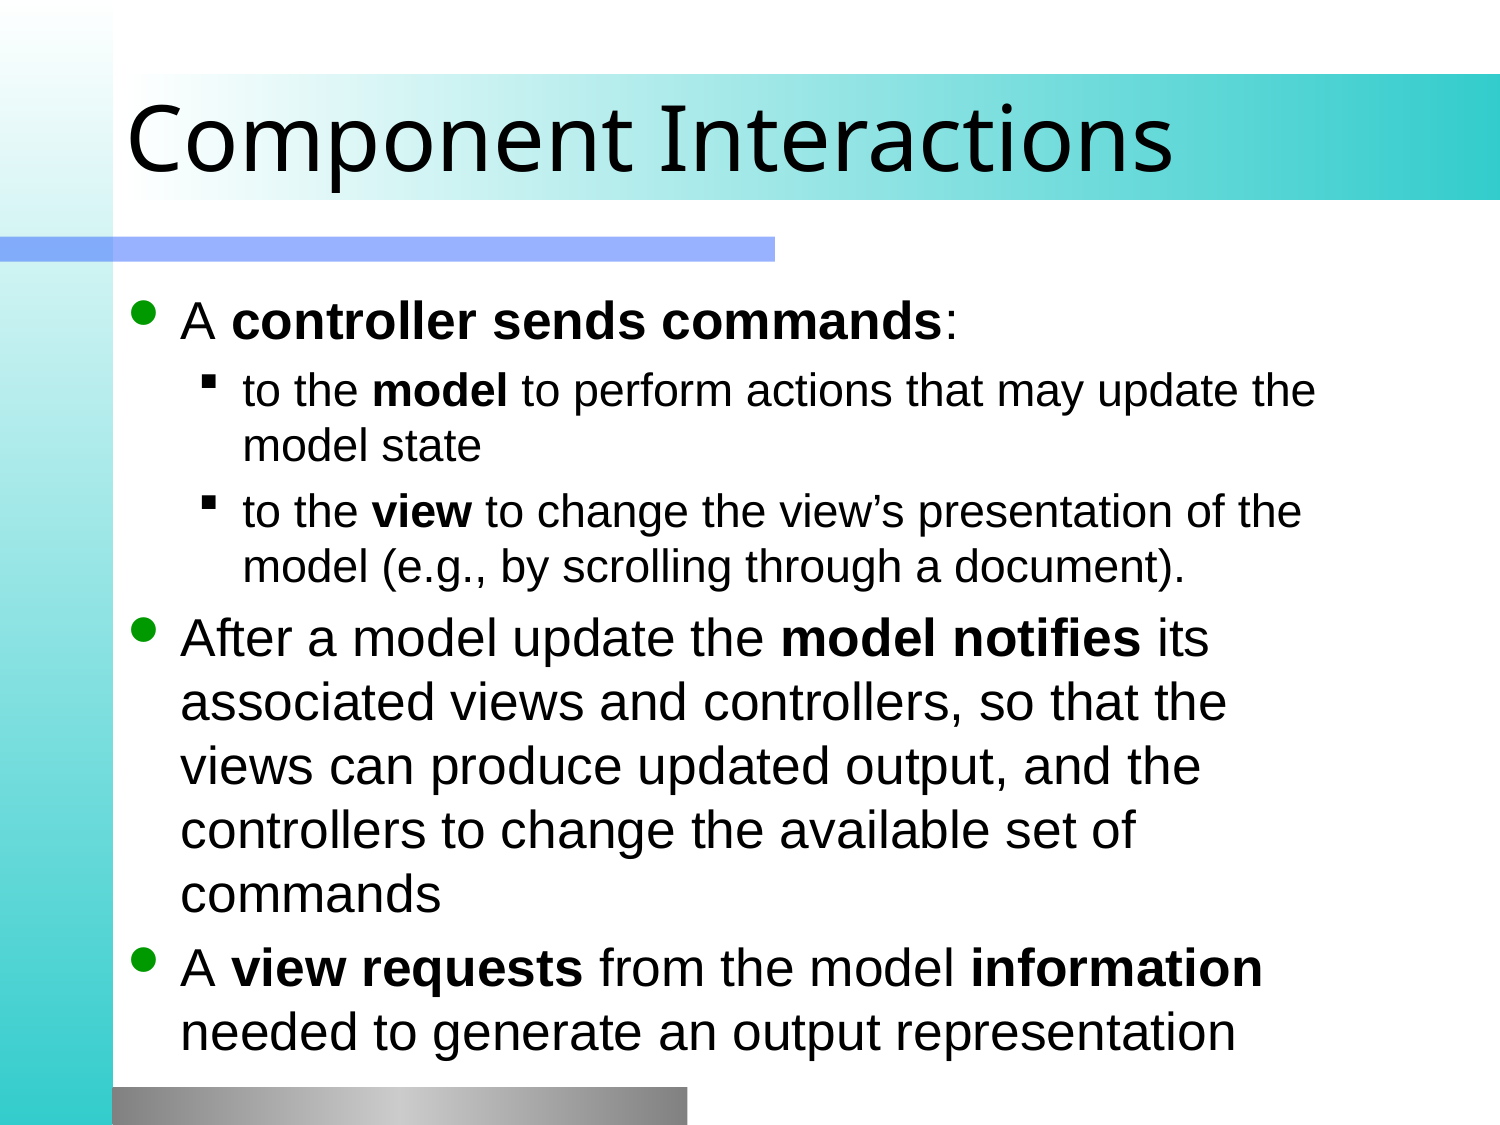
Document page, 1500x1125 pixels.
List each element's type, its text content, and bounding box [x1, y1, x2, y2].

list A controller sends commands: to the model to perform actions that may update the model state to the view to change the view’s presentation of the model (e.g., by scrolling through a document). After a model update the model notifies its associated views and controllers, so that the views can produce updated output, and the controllers to change the available set of commands A view requests from the model information needed to generate an output representation [112, 278, 1388, 1073]
title Component Interactions [110, 40, 1386, 229]
